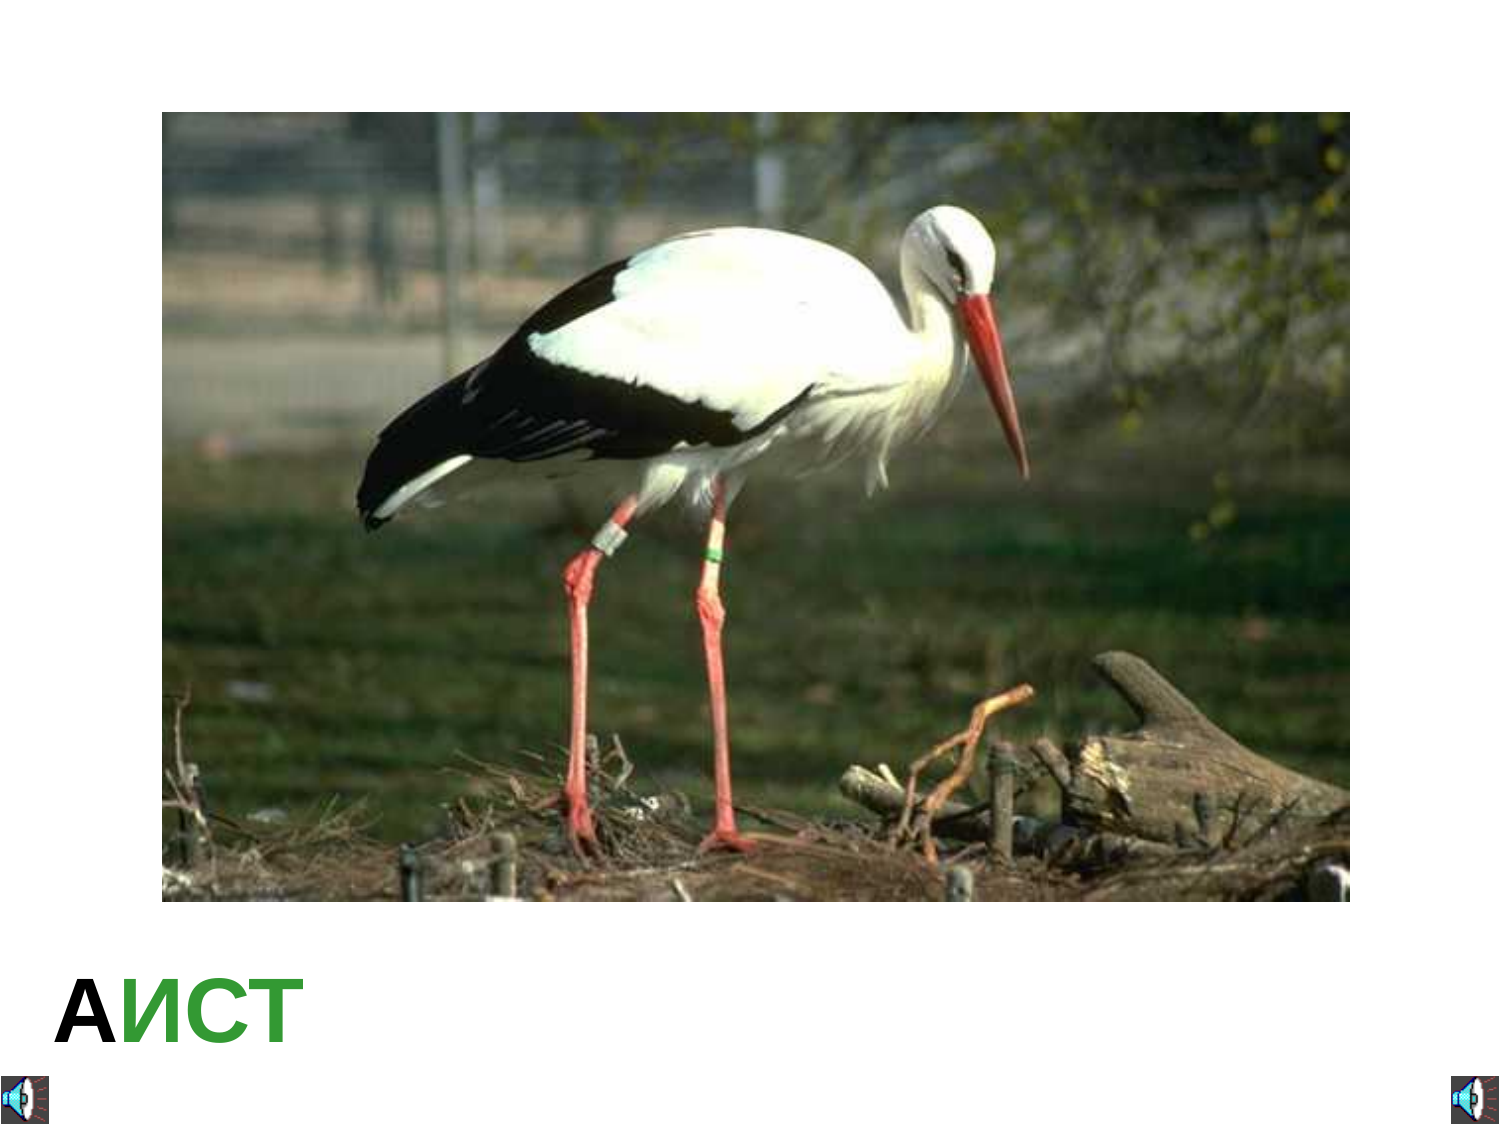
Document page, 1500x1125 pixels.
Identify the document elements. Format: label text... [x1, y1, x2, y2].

picture [162, 112, 1351, 903]
title АИСТ [37, 912, 1313, 1101]
picture [1449, 1074, 1500, 1125]
picture [0, 1074, 51, 1125]
